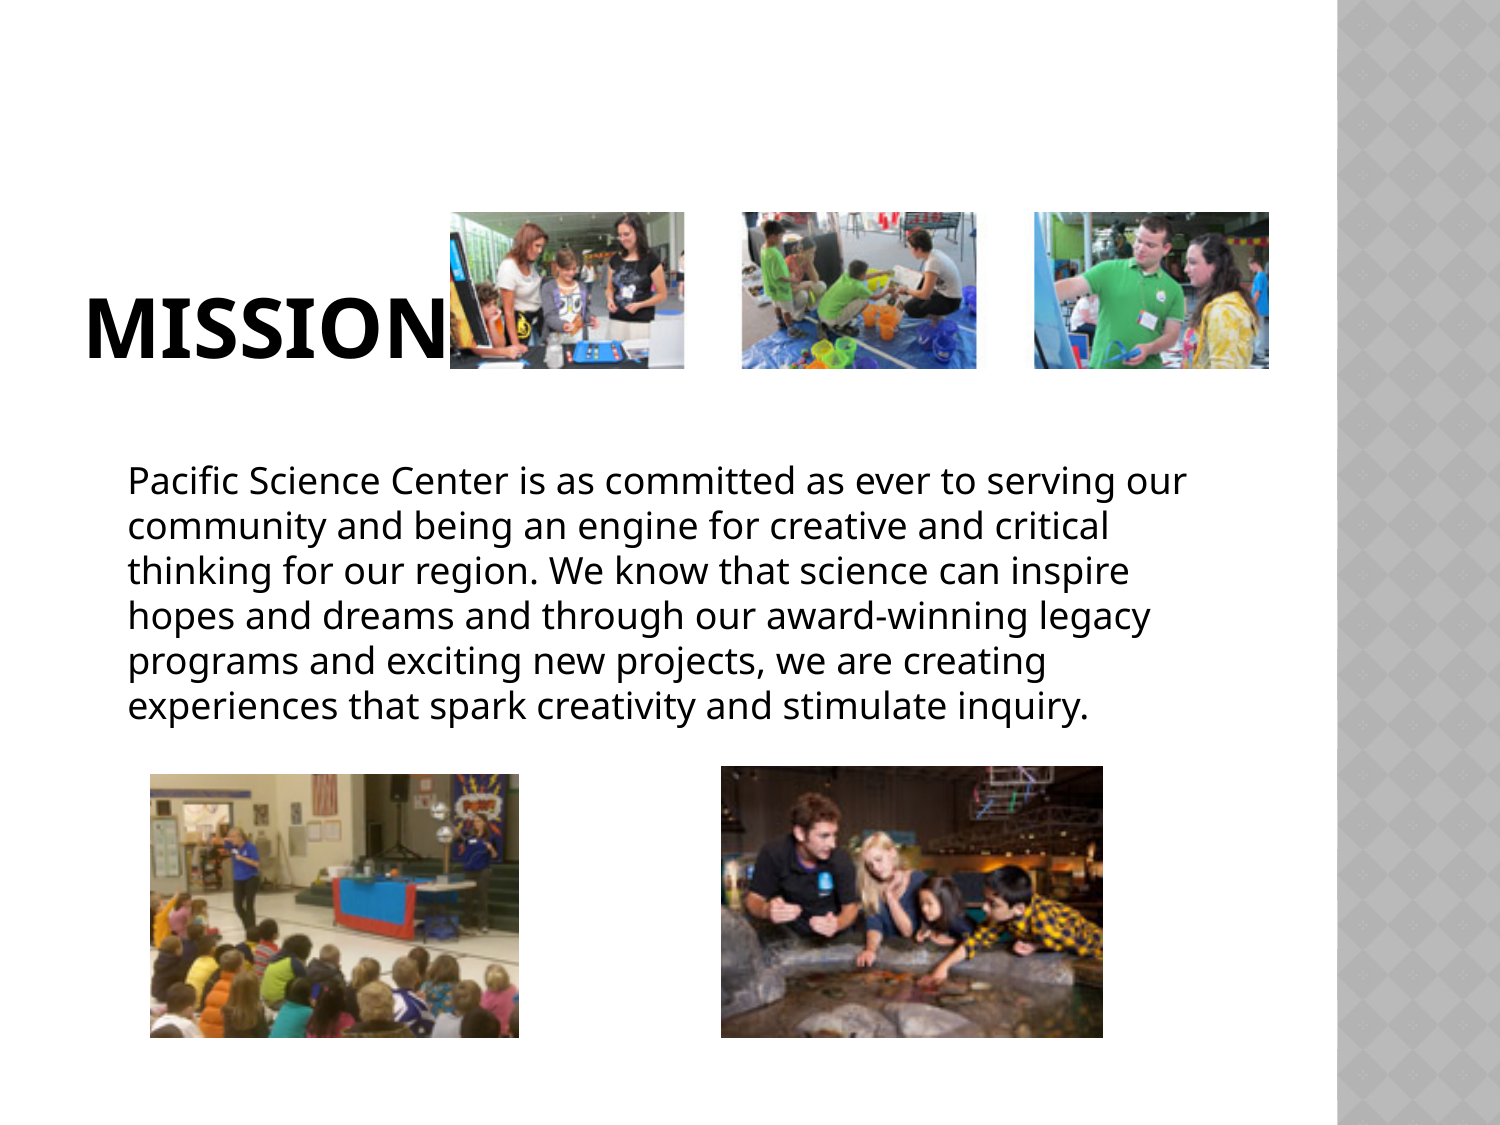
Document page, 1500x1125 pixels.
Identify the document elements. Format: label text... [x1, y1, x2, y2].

picture [449, 211, 1270, 370]
text_box Pacific Science Center is as committed as ever to serving our community and being an engine for creative and critical thinking for our region. We know that science can inspire hopes and dreams and through our award-winning legacy programs and exciting new projects, we are creating experiences that spark creativity and stimulate inquiry. [112, 449, 1238, 735]
title Mission [75, 187, 1425, 375]
picture [720, 765, 1103, 1038]
picture [149, 774, 519, 1038]
